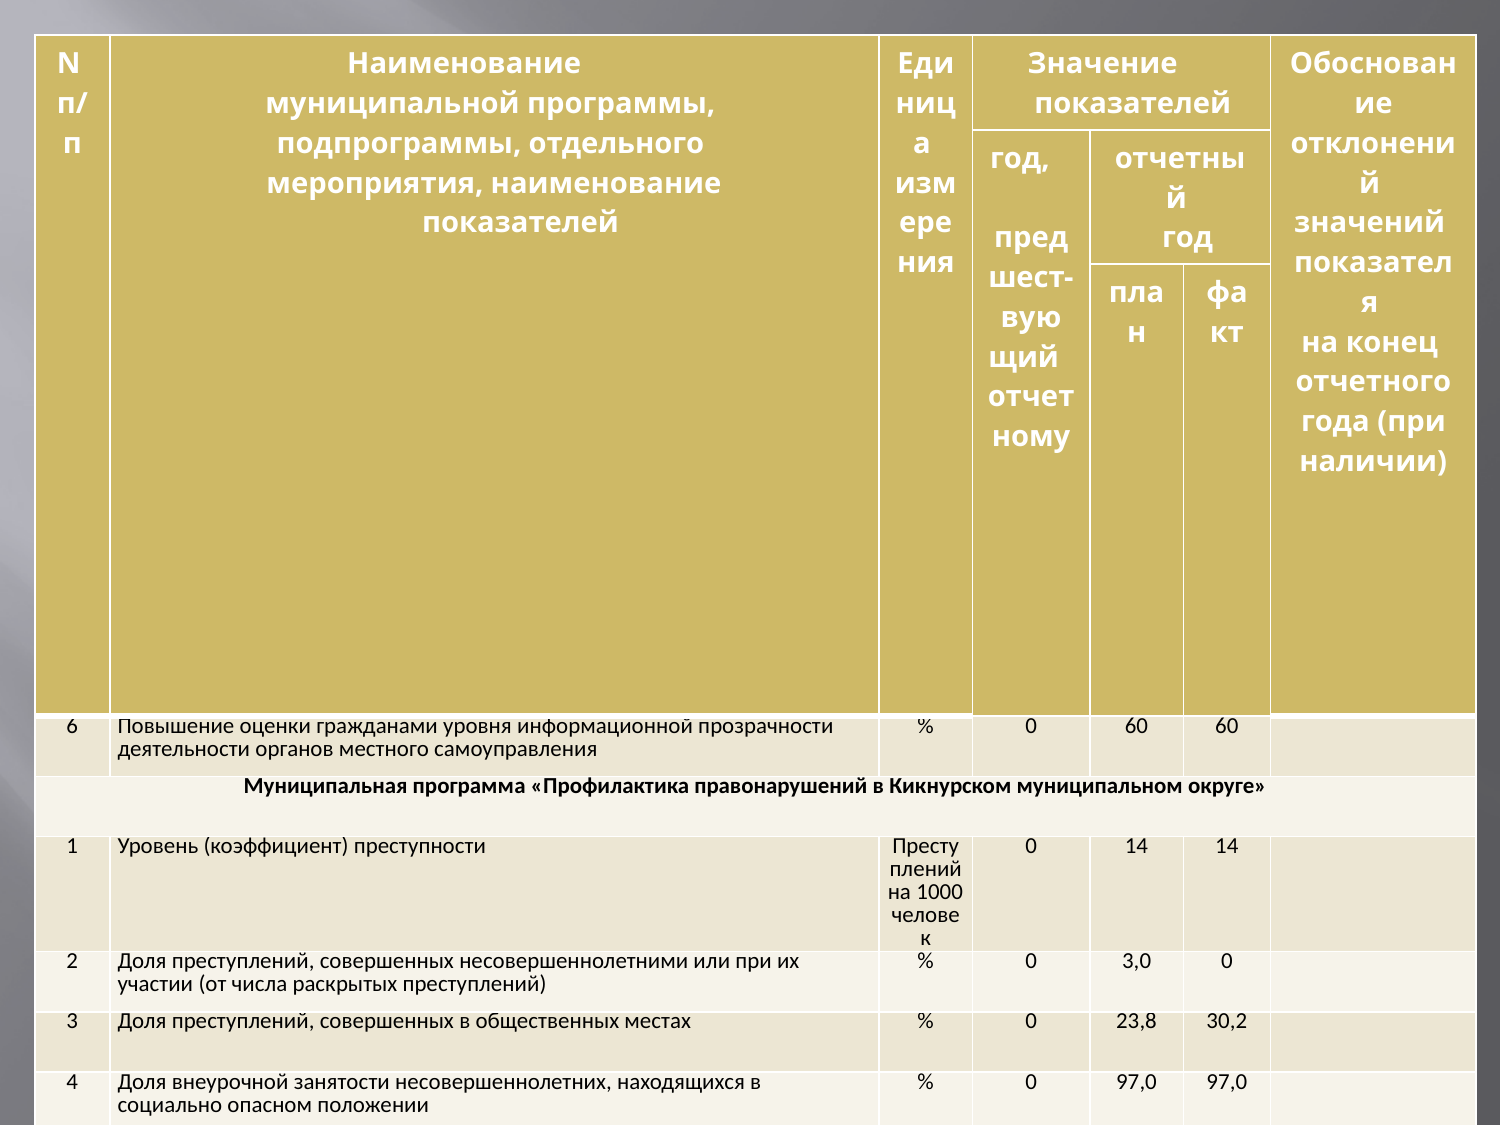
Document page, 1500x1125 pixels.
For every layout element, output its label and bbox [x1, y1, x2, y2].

table_cell [973, 131, 1089, 715]
table_cell [1184, 952, 1270, 1011]
table_cell [36, 1073, 109, 1125]
table_cell [1091, 952, 1183, 1011]
table_header [880, 36, 972, 713]
table_cell [36, 777, 1475, 836]
table_cell [36, 952, 109, 1011]
table_header [36, 36, 109, 713]
table_cell [36, 1013, 109, 1071]
table_cell [36, 719, 109, 776]
table_cell [111, 952, 878, 1011]
table_cell [1091, 1013, 1183, 1071]
table_cell [111, 1073, 878, 1125]
table_cell [1271, 719, 1475, 776]
table_cell [36, 837, 109, 951]
table_cell [1271, 952, 1475, 1011]
table_cell [880, 719, 972, 776]
table_cell [1184, 1073, 1270, 1125]
table_cell [973, 717, 1089, 776]
table_cell [111, 837, 878, 951]
table_cell [1184, 1013, 1270, 1071]
table_cell [973, 1073, 1089, 1125]
table_cell [880, 1073, 972, 1125]
table_cell [880, 837, 972, 951]
table_cell [973, 1013, 1089, 1071]
table_cell [973, 952, 1089, 1011]
table_header [973, 36, 1270, 129]
table_cell [1091, 131, 1270, 263]
table_cell [111, 719, 878, 776]
table_cell [1091, 717, 1183, 776]
table_cell [1091, 1073, 1183, 1125]
table_cell [1271, 1073, 1475, 1125]
table_header [1271, 36, 1475, 713]
table_cell [1184, 837, 1270, 951]
table_cell [973, 837, 1089, 951]
table_cell [1184, 265, 1270, 715]
table_header [111, 36, 878, 713]
table_cell [1184, 717, 1270, 776]
table_cell [1091, 265, 1183, 715]
table_cell [880, 1013, 972, 1071]
table_cell [1271, 837, 1475, 951]
table_cell [1271, 1013, 1475, 1071]
table_cell [880, 952, 972, 1011]
table_cell [111, 1013, 878, 1071]
table_cell [1091, 837, 1183, 951]
